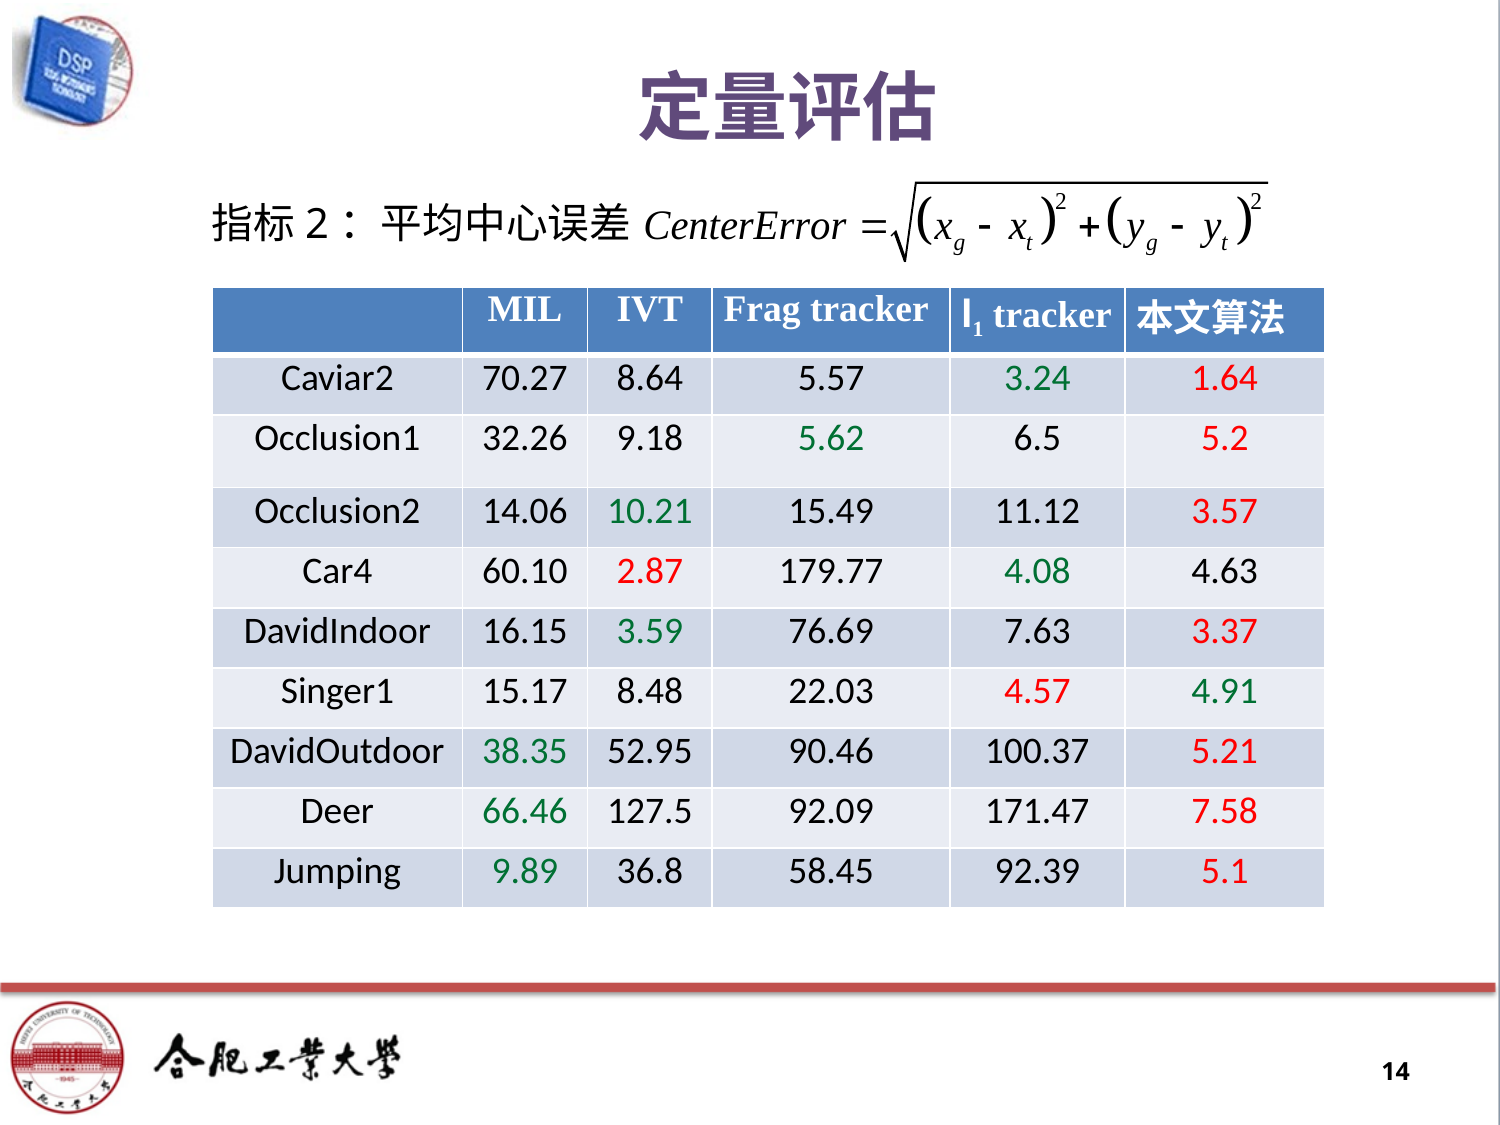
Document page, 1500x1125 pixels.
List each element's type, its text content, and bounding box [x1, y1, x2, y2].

table_cell 8.64 [588, 358, 711, 414]
table_cell 9.89 [463, 849, 587, 907]
table_cell 58.45 [713, 849, 949, 907]
table_cell 5.62 [713, 416, 949, 487]
table_cell 3.57 [1126, 488, 1324, 547]
table_cell Occlusion1 [213, 416, 462, 487]
table_header l1 tracker [951, 288, 1124, 352]
table_cell 3.24 [951, 358, 1124, 414]
table_header [213, 288, 462, 352]
picture [0, 0, 1500, 1125]
table_cell 52.95 [588, 729, 711, 787]
table_cell 9.18 [588, 416, 711, 487]
table_cell 7.58 [1126, 789, 1324, 847]
table_cell 4.57 [951, 669, 1124, 727]
table_cell 5.1 [1126, 849, 1324, 907]
table_cell 171.47 [951, 789, 1124, 847]
table_cell 14.06 [463, 488, 587, 547]
table_cell Jumping [213, 849, 462, 907]
table_cell 6.5 [951, 416, 1124, 487]
table_cell 38.35 [463, 729, 587, 787]
table_cell 92.09 [713, 789, 949, 847]
table_header MIL [463, 288, 587, 352]
table_cell DavidOutdoor [213, 729, 462, 787]
text_box 指标2：平均中心误差 [197, 189, 633, 254]
slide_number 14 [1074, 1042, 1425, 1103]
table_cell 22.03 [713, 669, 949, 727]
table_cell 179.77 [713, 548, 949, 607]
table_cell 2.87 [588, 548, 711, 607]
table_header 本文算法 [1126, 288, 1324, 352]
table_cell 10.21 [588, 488, 711, 547]
table_cell Deer [213, 789, 462, 847]
table_cell 3.59 [588, 609, 711, 667]
table_cell 90.46 [713, 729, 949, 787]
table_cell 3.37 [1126, 609, 1324, 667]
table_cell 7.63 [951, 609, 1124, 667]
table_cell DavidIndoor [213, 609, 462, 667]
table_cell Caviar2 [213, 358, 462, 414]
table_cell Car4 [213, 548, 462, 607]
table_cell Occlusion2 [213, 488, 462, 547]
table_cell 1.64 [1126, 358, 1324, 414]
table_cell 100.37 [951, 729, 1124, 787]
table_cell 4.63 [1126, 548, 1324, 607]
table_cell 32.26 [463, 416, 587, 487]
table_cell 66.46 [463, 789, 587, 847]
table_cell 36.8 [588, 849, 711, 907]
table_cell Singer1 [213, 669, 462, 727]
table_cell 8.48 [588, 669, 711, 727]
table_cell 127.5 [588, 789, 711, 847]
table_header IVT [588, 288, 711, 352]
table_cell 70.27 [463, 358, 587, 414]
text_box 定量评估 [487, 52, 1088, 157]
table_cell 5.21 [1126, 729, 1324, 787]
table_cell 4.91 [1126, 669, 1324, 727]
table_cell 5.57 [713, 358, 949, 414]
table_cell 11.12 [951, 488, 1124, 547]
table_header Frag tracker [713, 288, 949, 352]
table_cell 5.2 [1126, 416, 1324, 487]
table_cell 60.10 [463, 548, 587, 607]
table_cell 15.17 [463, 669, 587, 727]
table_cell 15.49 [713, 488, 949, 547]
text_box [638, 172, 1277, 272]
table_cell 92.39 [951, 849, 1124, 907]
table_cell 4.08 [951, 548, 1124, 607]
table_cell 16.15 [463, 609, 587, 667]
table_cell 76.69 [713, 609, 949, 667]
